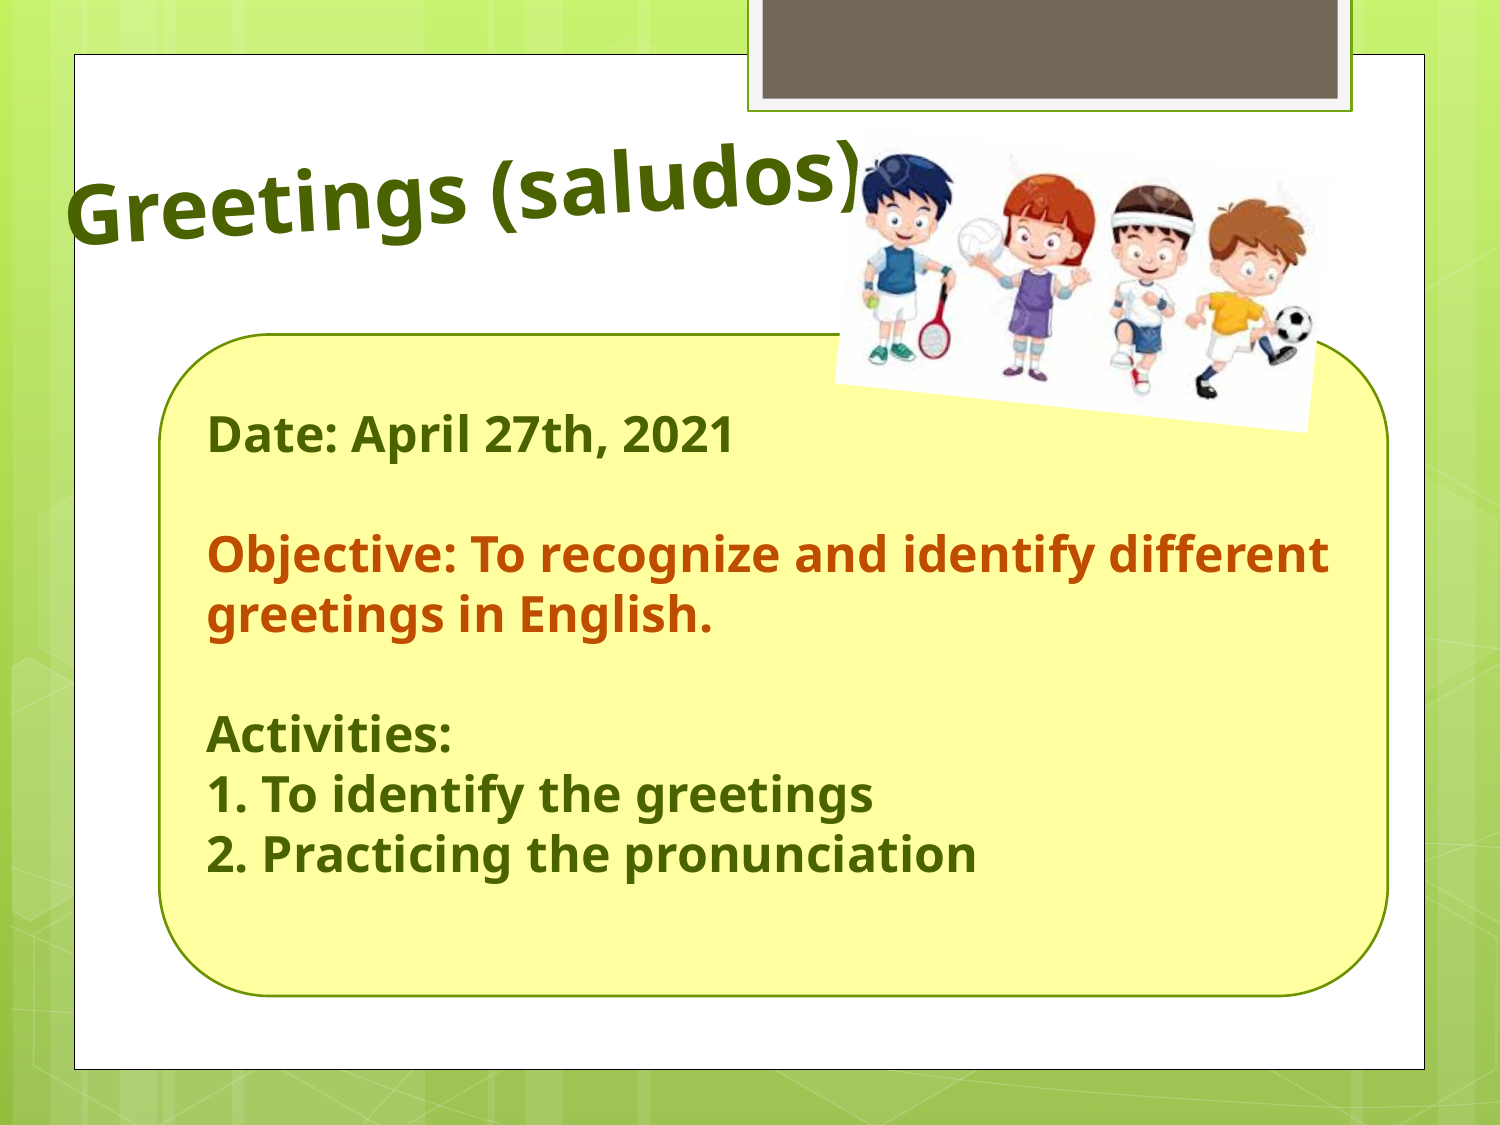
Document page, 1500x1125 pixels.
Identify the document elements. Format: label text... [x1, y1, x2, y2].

title Greetings (saludos) [0, 74, 1009, 275]
picture [835, 126, 1333, 432]
text_box Date: April 27th, 2021 Objective: To recognize and identify different greetings in English. Activities: 1. To identify the greetings 2. Practicing the pronunciation [157, 333, 1390, 998]
